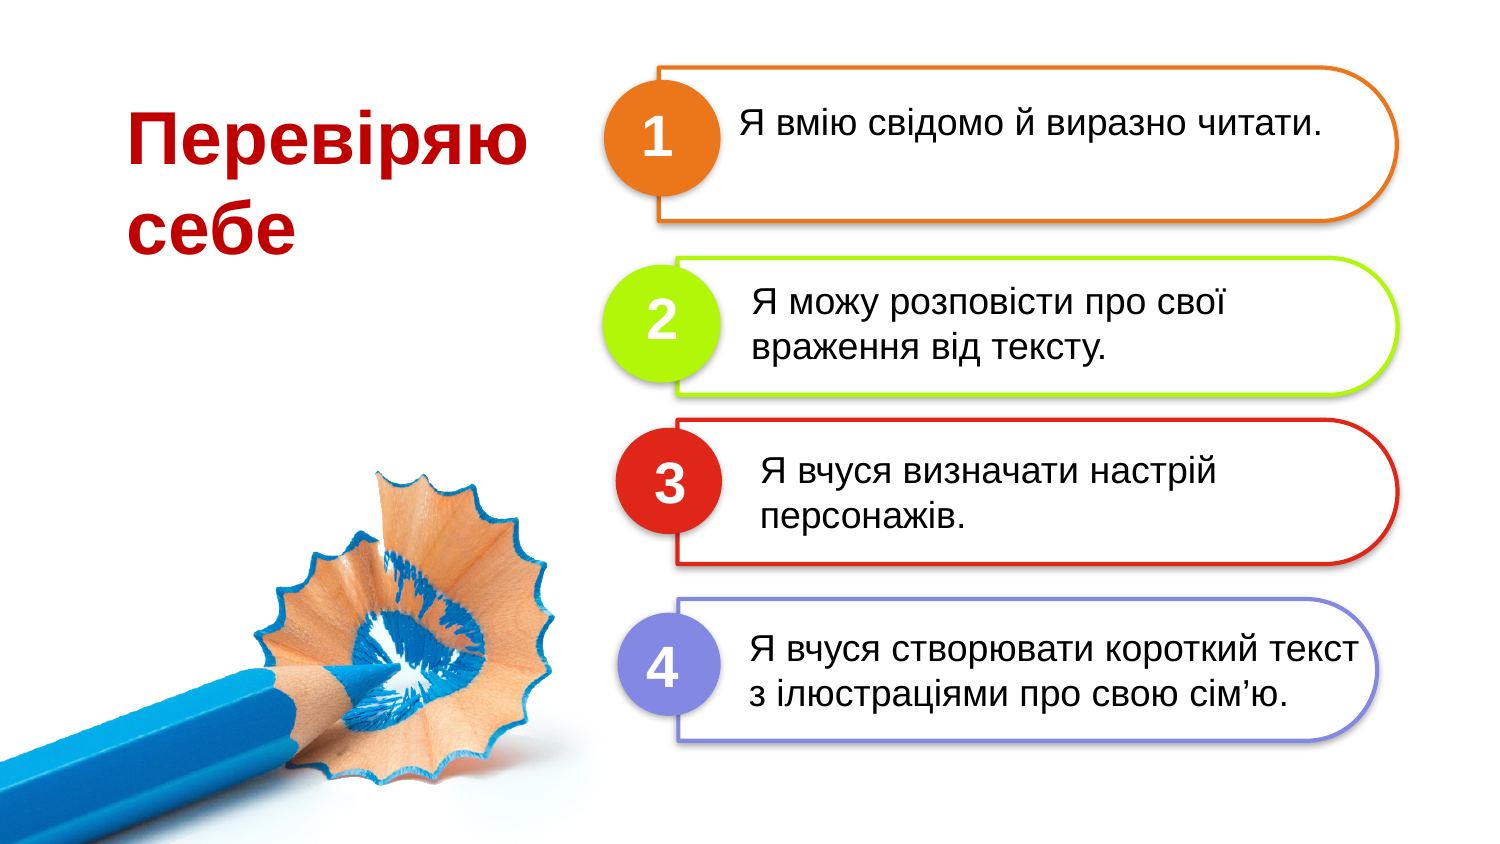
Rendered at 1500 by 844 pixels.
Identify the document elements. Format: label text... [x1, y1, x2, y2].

text_box [601, 263, 722, 384]
text_box [628, 79, 697, 90]
text_box [677, 598, 1356, 742]
text_box Я вчуся створювати короткий текст з ілюстраціями про свою сім’ю. [733, 616, 1376, 722]
text_box [616, 628, 631, 701]
text_box [658, 121, 1398, 222]
picture [0, 469, 636, 844]
text_box [638, 611, 722, 717]
text_box Я вчуся визначати настрій персонажів. [745, 438, 1357, 544]
list Перевіряю себе [112, 79, 578, 281]
text_box 4 [631, 621, 694, 707]
text_box [676, 257, 1399, 396]
text_box [617, 94, 722, 198]
text_box [658, 66, 1376, 121]
text_box 2 [631, 273, 694, 359]
text_box [603, 104, 614, 173]
text_box 3 [639, 437, 702, 523]
text_box Я можу розповісти про свої враження від тексту. [736, 269, 1366, 375]
text_box [676, 419, 1399, 565]
text_box 1 [614, 90, 702, 176]
text_box Я вмію свідомо й виразно читати. [723, 90, 1394, 151]
text_box [614, 427, 723, 535]
